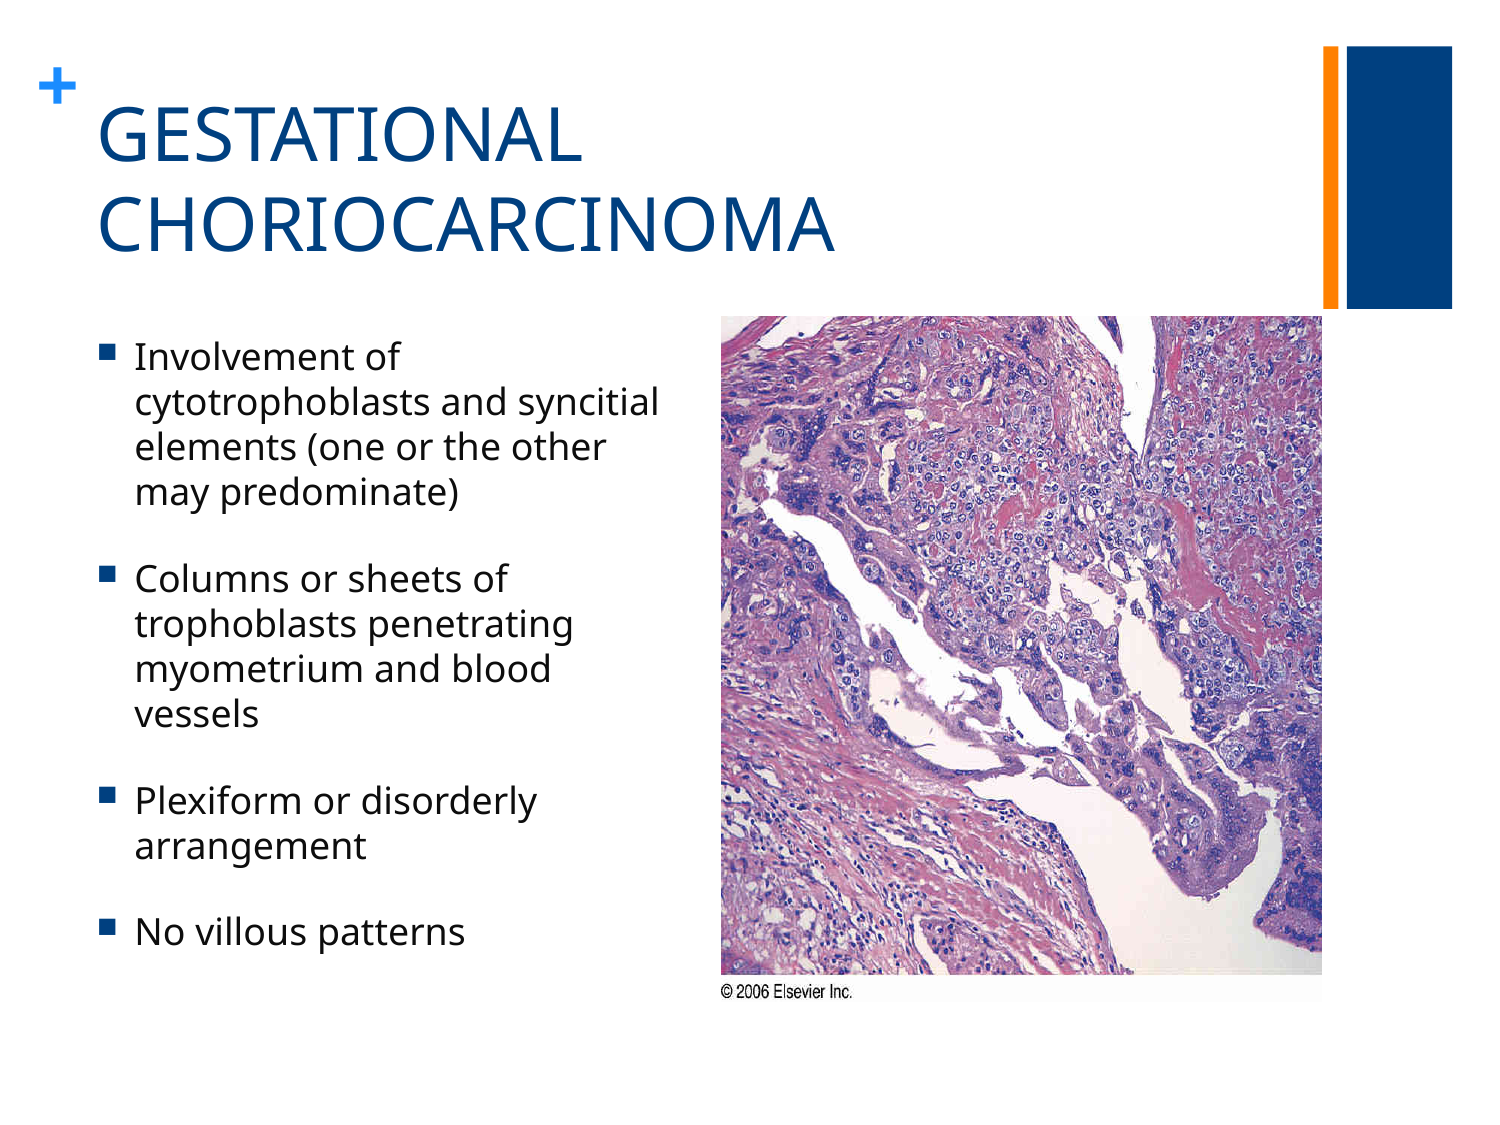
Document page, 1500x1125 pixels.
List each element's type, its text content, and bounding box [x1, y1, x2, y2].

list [721, 192, 1323, 1125]
list Involvement of cytotrophoblasts and syncitial elements (one or the other may predominate) Columns or sheets of trophoblasts penetrating myometrium and blood vessels Plexiform or disorderly arrangement No villous patterns [81, 325, 682, 1005]
title GESTATIONAL CHORIOCARCINOMA [81, 79, 1322, 263]
